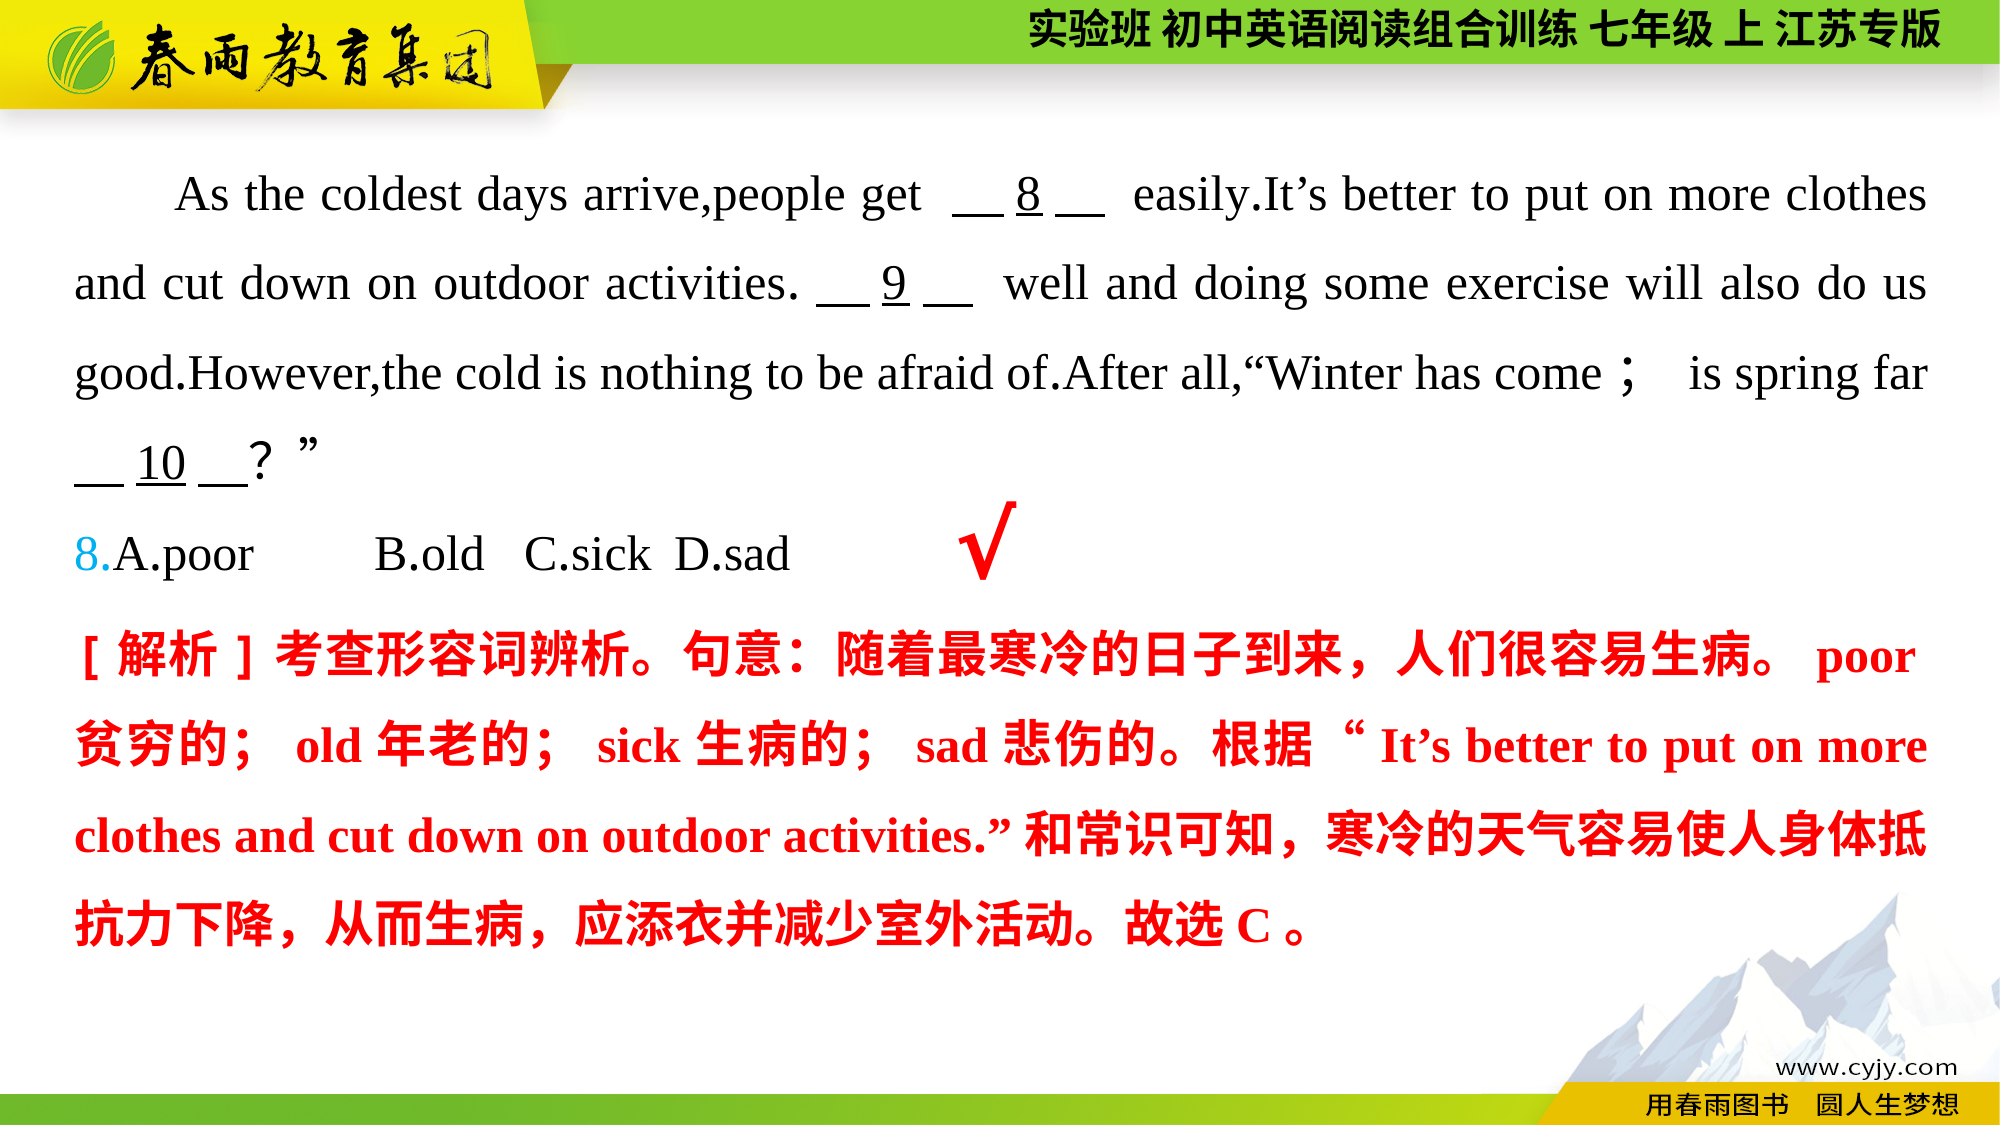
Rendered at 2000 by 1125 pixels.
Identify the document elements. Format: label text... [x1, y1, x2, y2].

list As the coldest days arrive,people get 8 easily.It’s better to put on more clothes and cut down on outdoor activities. 9 well and doing some exercise will also do us good.However,the cold is nothing to be afraid of.After all,“Winter has come； is spring far 10 ？” 8.A.poor B.old C.sick D.sad [59, 122, 1944, 585]
text_box [解析]考查形容词辨析。句意：随着最寒冷的日子到来，人们很容易生病。poor贫穷的；old年老的；sick生病的；sad悲伤的。根据“It’s better to put on more clothes and cut down on outdoor activities.”和常识可知，寒冷的天气容易使人身体抵抗力下降，从而生病，应添衣并减少室外活动。故选C。 [59, 585, 1944, 961]
picture [0, 0, 2000, 1125]
